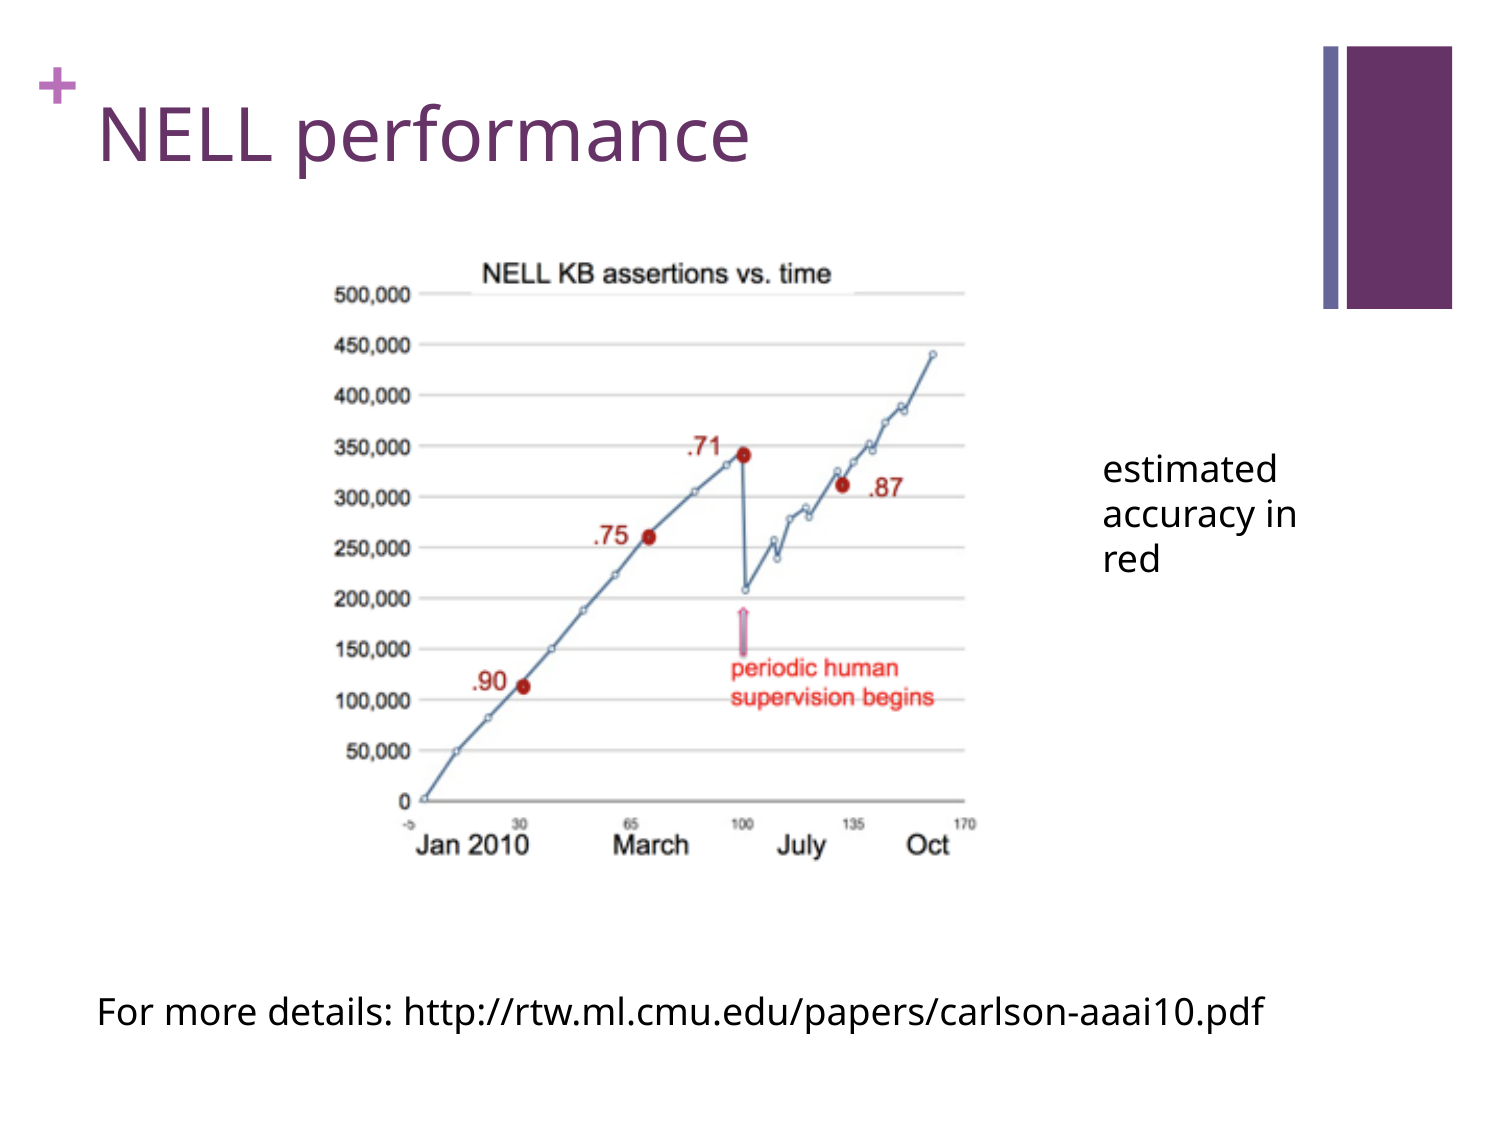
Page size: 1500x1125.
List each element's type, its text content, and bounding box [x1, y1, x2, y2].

text_box estimated accuracy in red [1087, 437, 1350, 588]
title NELL performance [81, 79, 1322, 263]
picture [311, 237, 1011, 887]
text_box For more details: http://rtw.ml.cmu.edu/papers/carlson-aaai10.pdf [81, 980, 1500, 1040]
